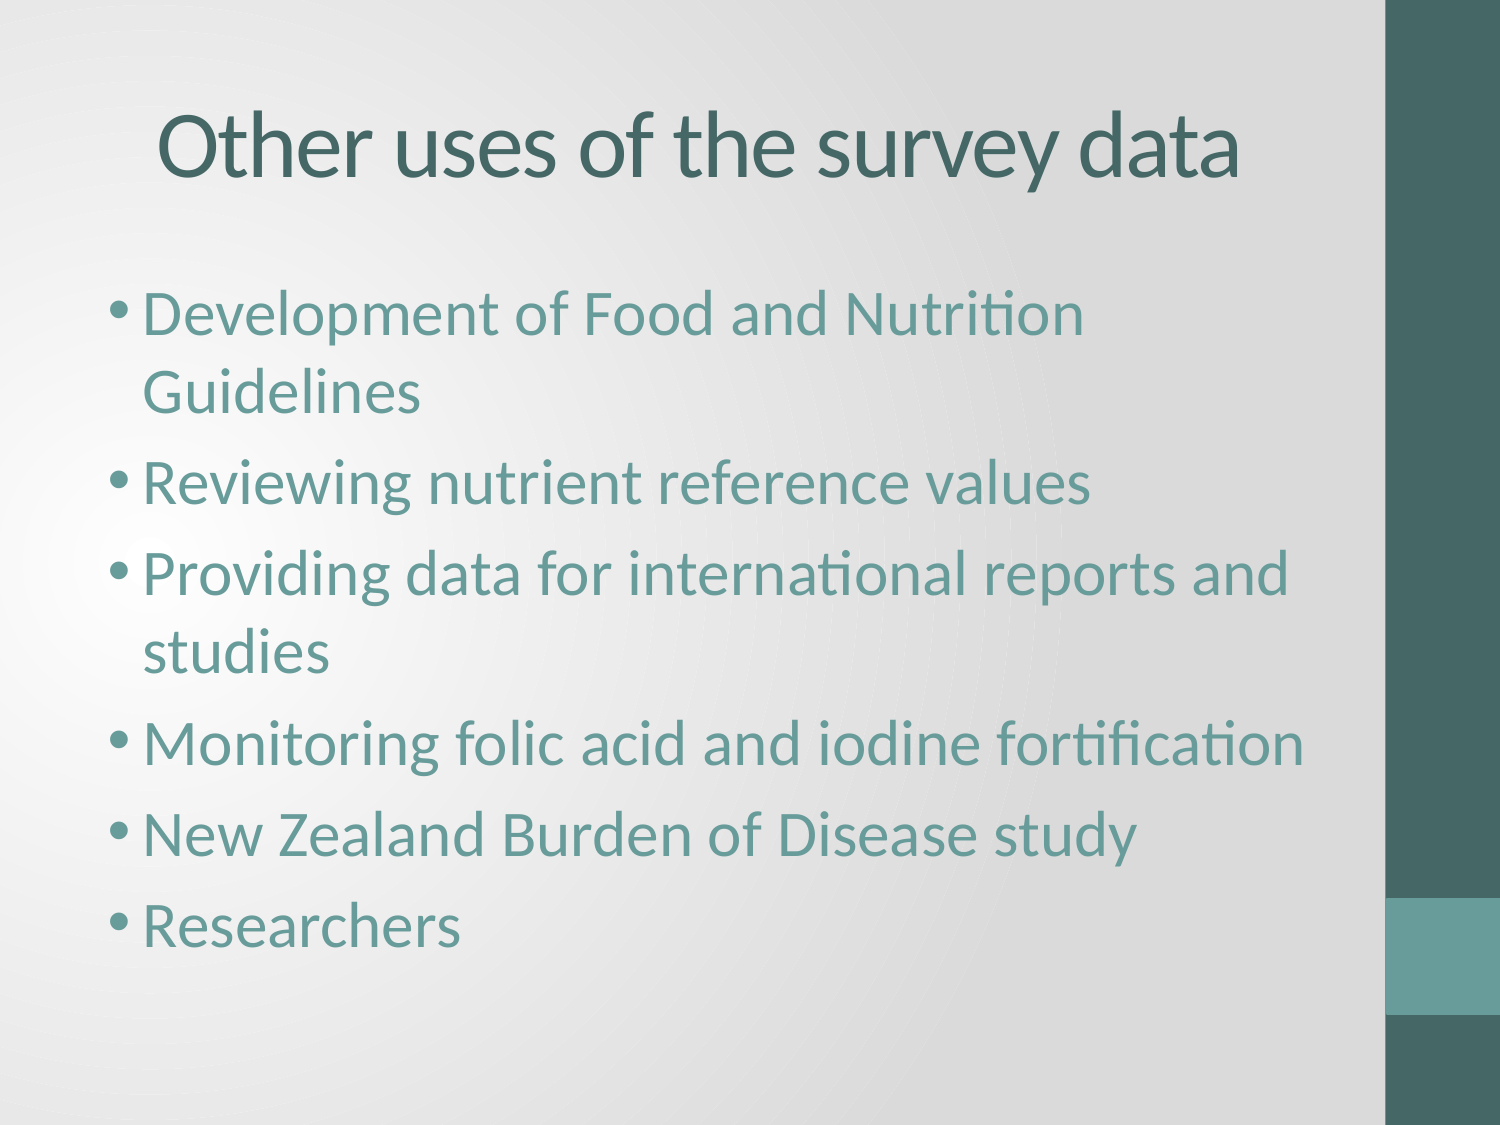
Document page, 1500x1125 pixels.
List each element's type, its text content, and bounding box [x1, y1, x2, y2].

title Other uses of the survey data [75, 45, 1325, 233]
list Development of Food and Nutrition Guidelines Reviewing nutrient reference values Providing data for international reports and studies Monitoring folic acid and iodine fortification New Zealand Burden of Disease study Researchers [75, 262, 1325, 1050]
